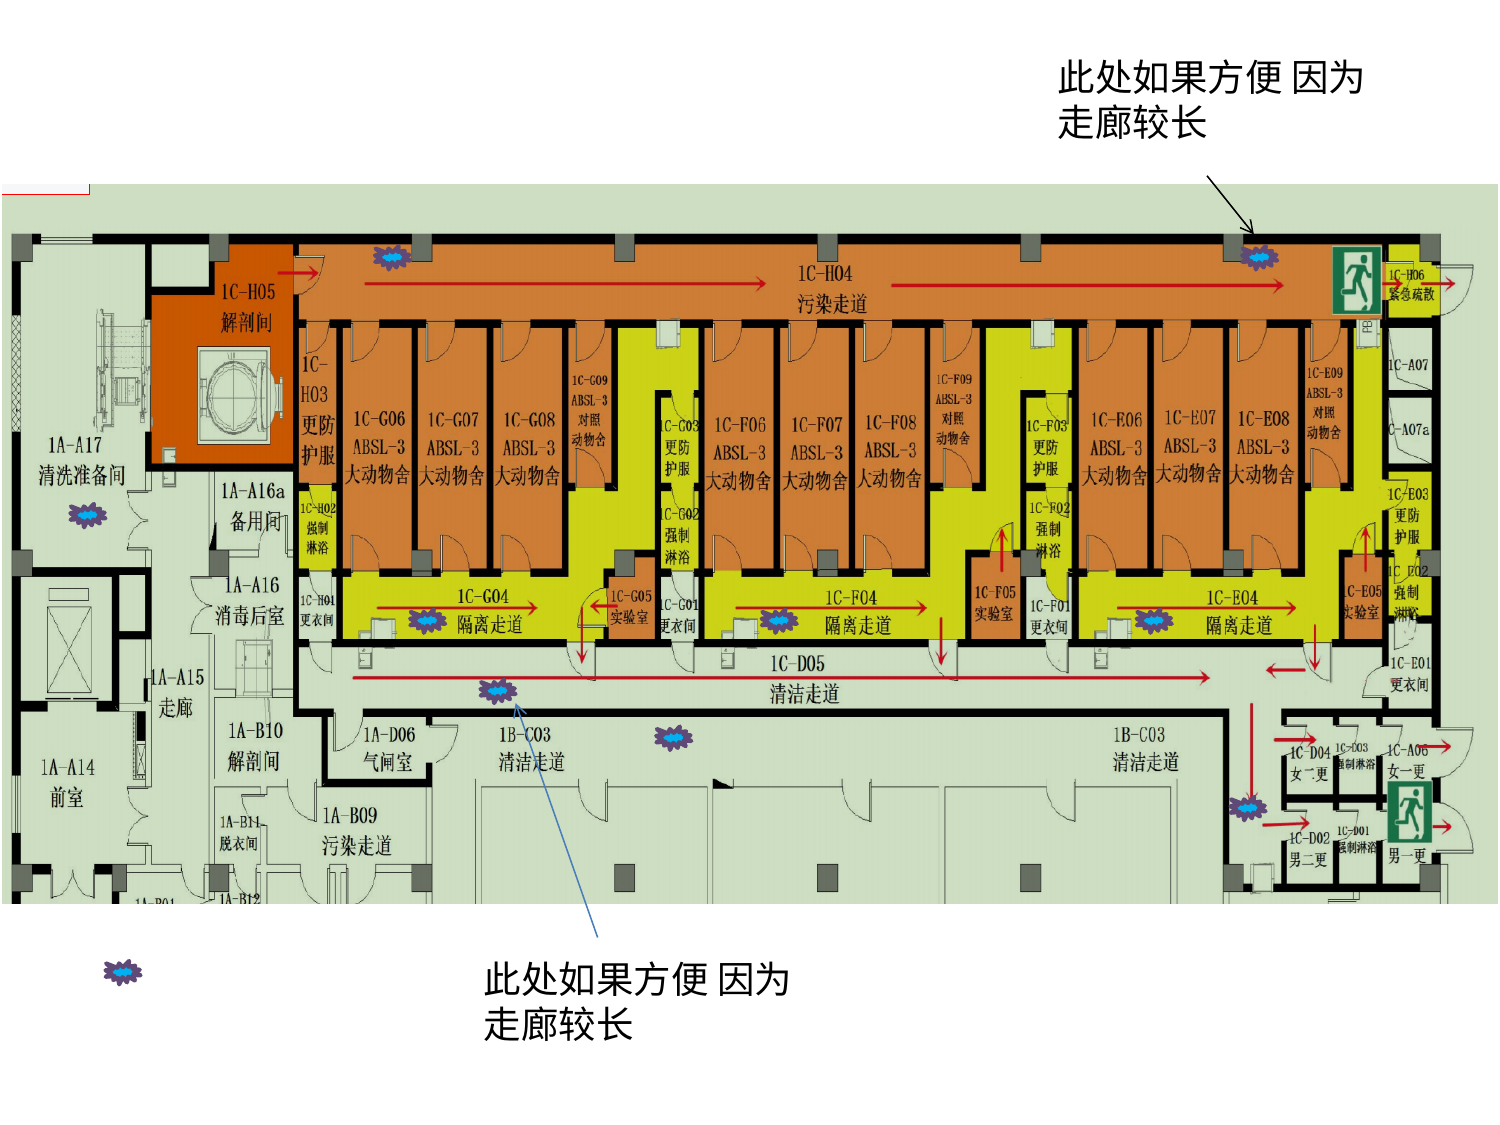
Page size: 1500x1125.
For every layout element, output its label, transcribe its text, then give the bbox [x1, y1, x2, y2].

text_box [103, 959, 143, 987]
picture [2, 184, 1498, 904]
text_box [439, 779, 675, 862]
text_box 此处如果方便 因为走廊较长 [468, 949, 821, 1054]
text_box 此处如果方便 因为走廊较长 [1042, 46, 1395, 152]
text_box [1200, 181, 1260, 229]
